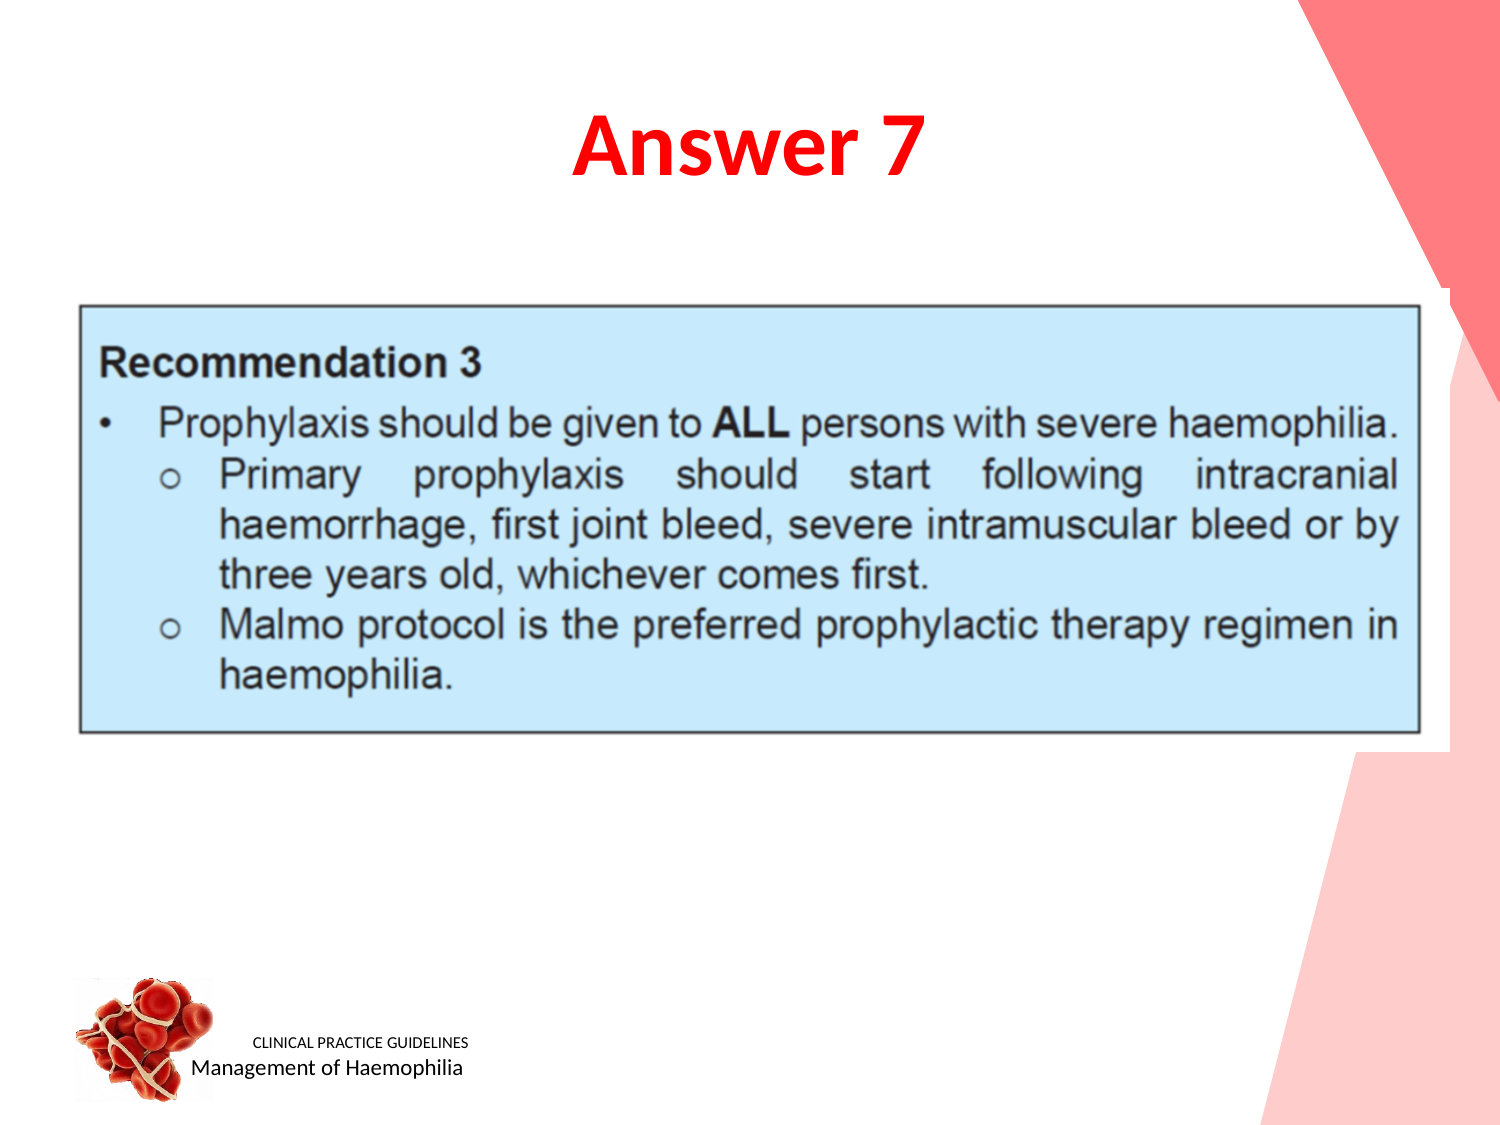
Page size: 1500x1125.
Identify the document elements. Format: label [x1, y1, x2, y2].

text_box [74, 0, 1500, 1125]
picture [60, 288, 1451, 752]
